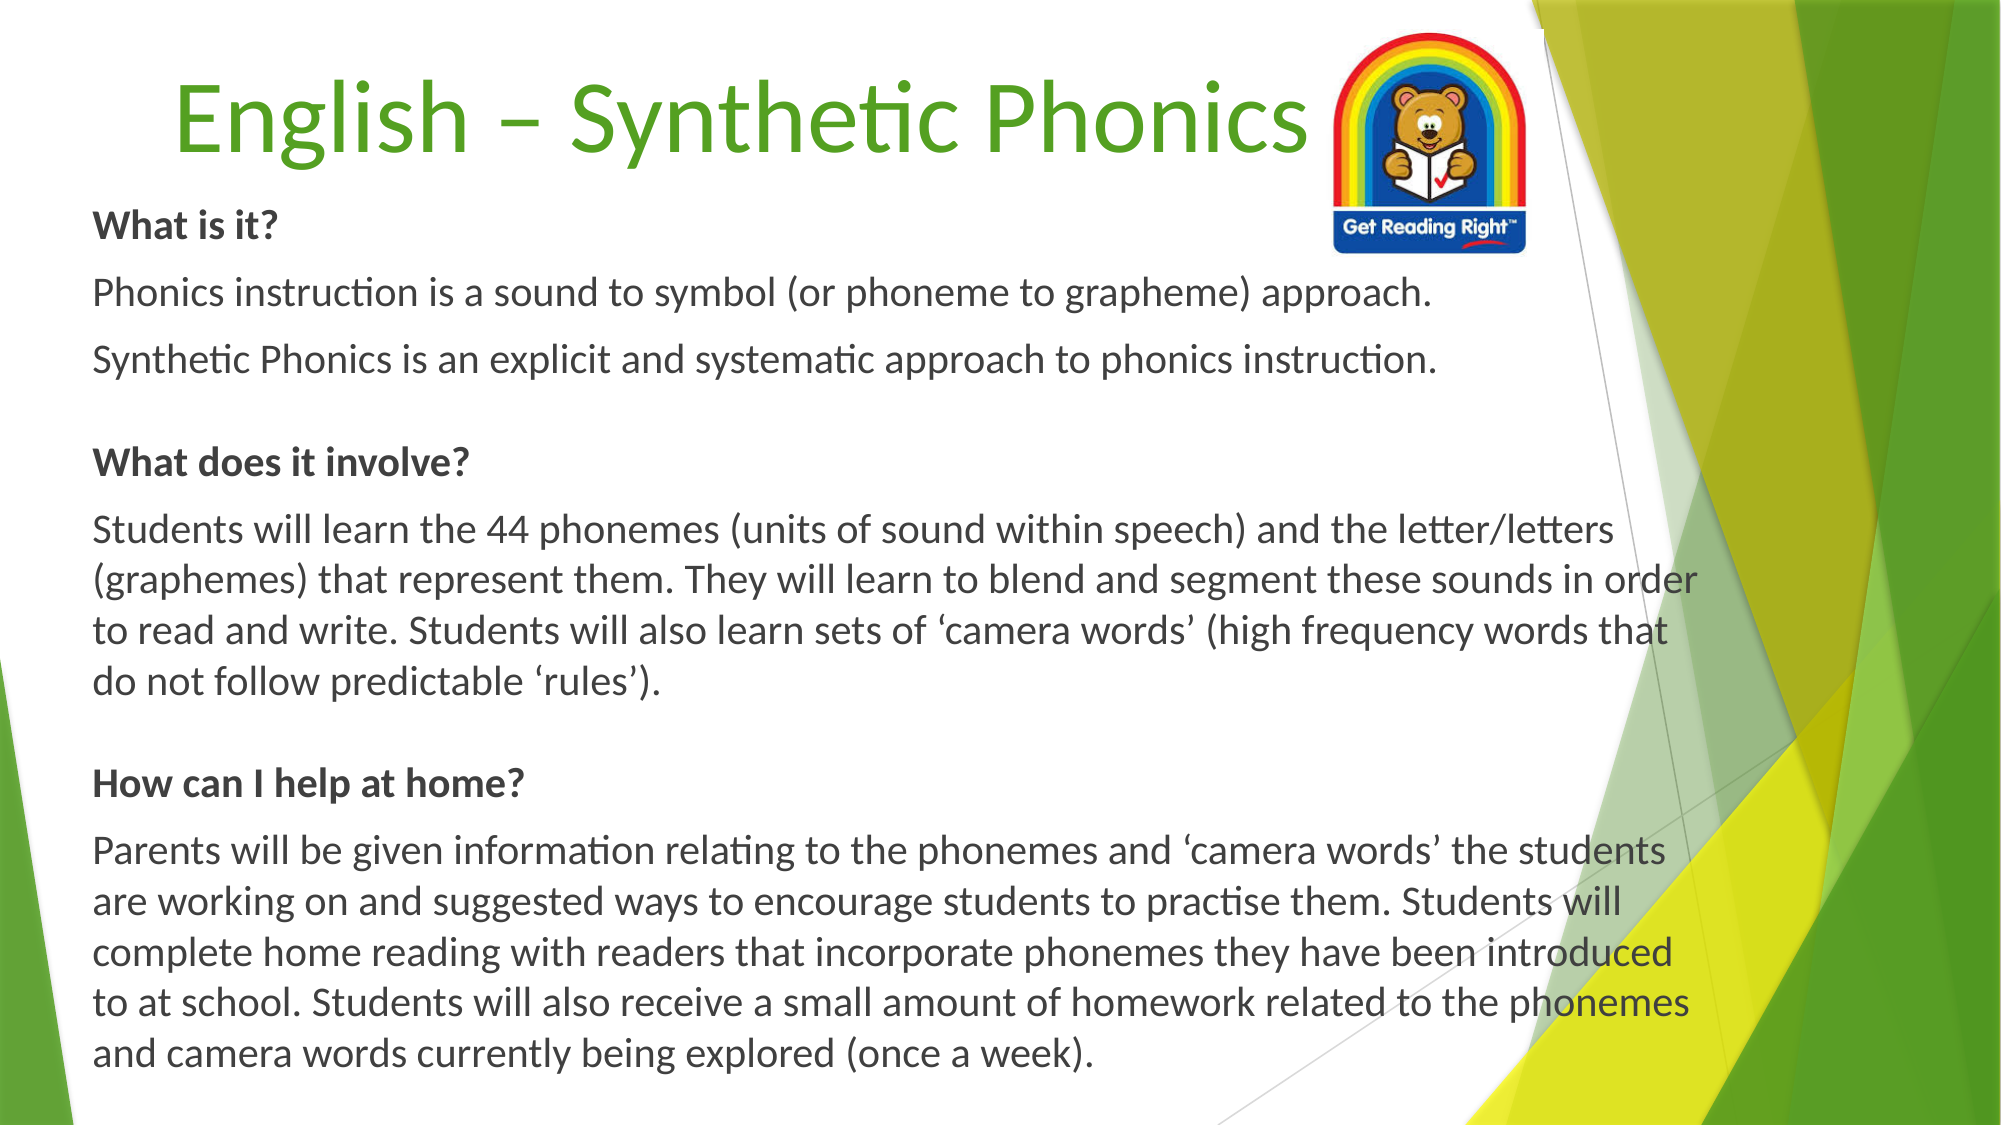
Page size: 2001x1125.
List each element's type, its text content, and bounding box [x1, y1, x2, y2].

list What is it? Phonics instruction is a sound to symbol (or phoneme to grapheme) approach. Synthetic Phonics is an explicit and systematic approach to phonics instruction. What does it involve? Students will learn the 44 phonemes (units of sound within speech) and the letter/letters (graphemes) that represent them. They will learn to blend and segment these sounds in order to read and write. Students will also learn sets of ‘camera words’ (high frequency words that do not follow predictable ‘rules’). How can I help at home? Parents will be given information relating to the phonemes and ‘camera words’ the students are working on and suggested ways to encourage students to practise them. Students will complete home reading with readers that incorporate phonemes they have been introduced to at school. Students will also receive a small amount of homework related to the phonemes and camera words currently being explored (once a week). [77, 189, 1735, 1088]
title English – Synthetic Phonics [37, 40, 1310, 258]
picture [1315, 28, 1545, 259]
